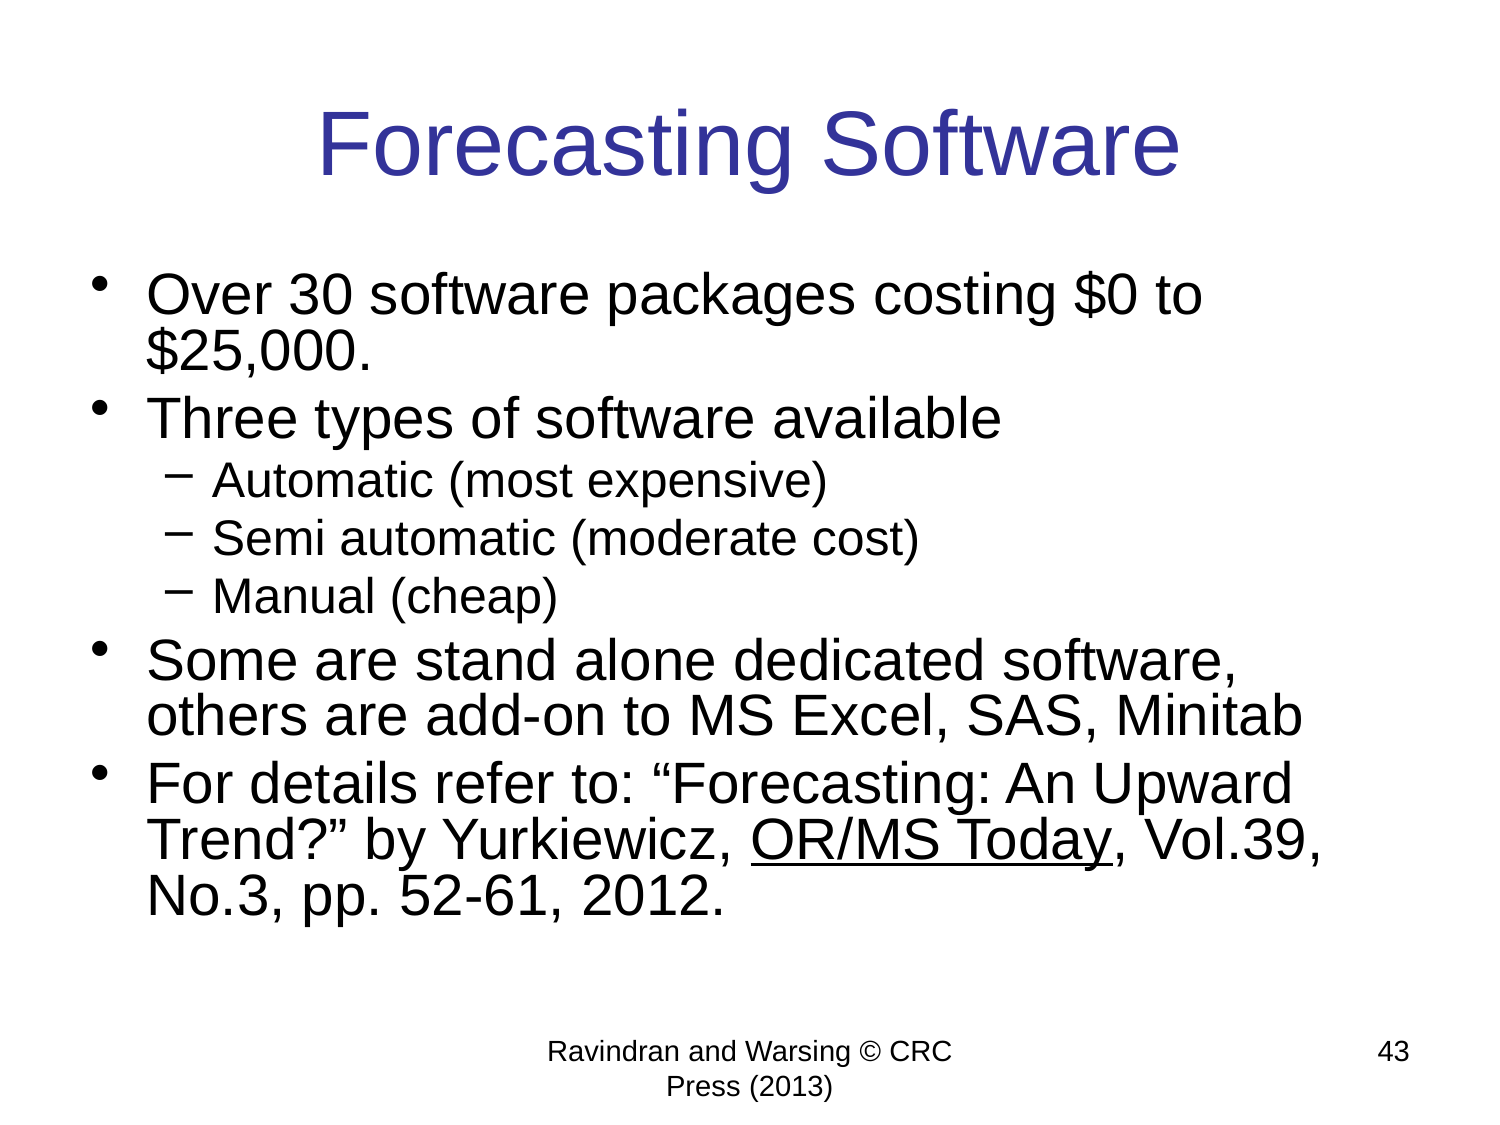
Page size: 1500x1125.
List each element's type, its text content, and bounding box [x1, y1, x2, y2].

slide_number 43 [1074, 1024, 1425, 1103]
footer Ravindran and Warsing © CRC Press (2013) [512, 1024, 988, 1103]
title Forecasting Software [74, 44, 1426, 233]
list Over 30 software packages costing $0 to $25,000. Three types of software available Automatic (most expensive) Semi automatic (moderate cost) Manual (cheap) Some are stand alone dedicated software, others are add-on to MS Excel, SAS, Minitab For details refer to: “Forecasting: An Upward Trend?” by Yurkiewicz, OR/MS Today, Vol.39, No.3, pp. 52-61, 2012. [74, 262, 1426, 1006]
